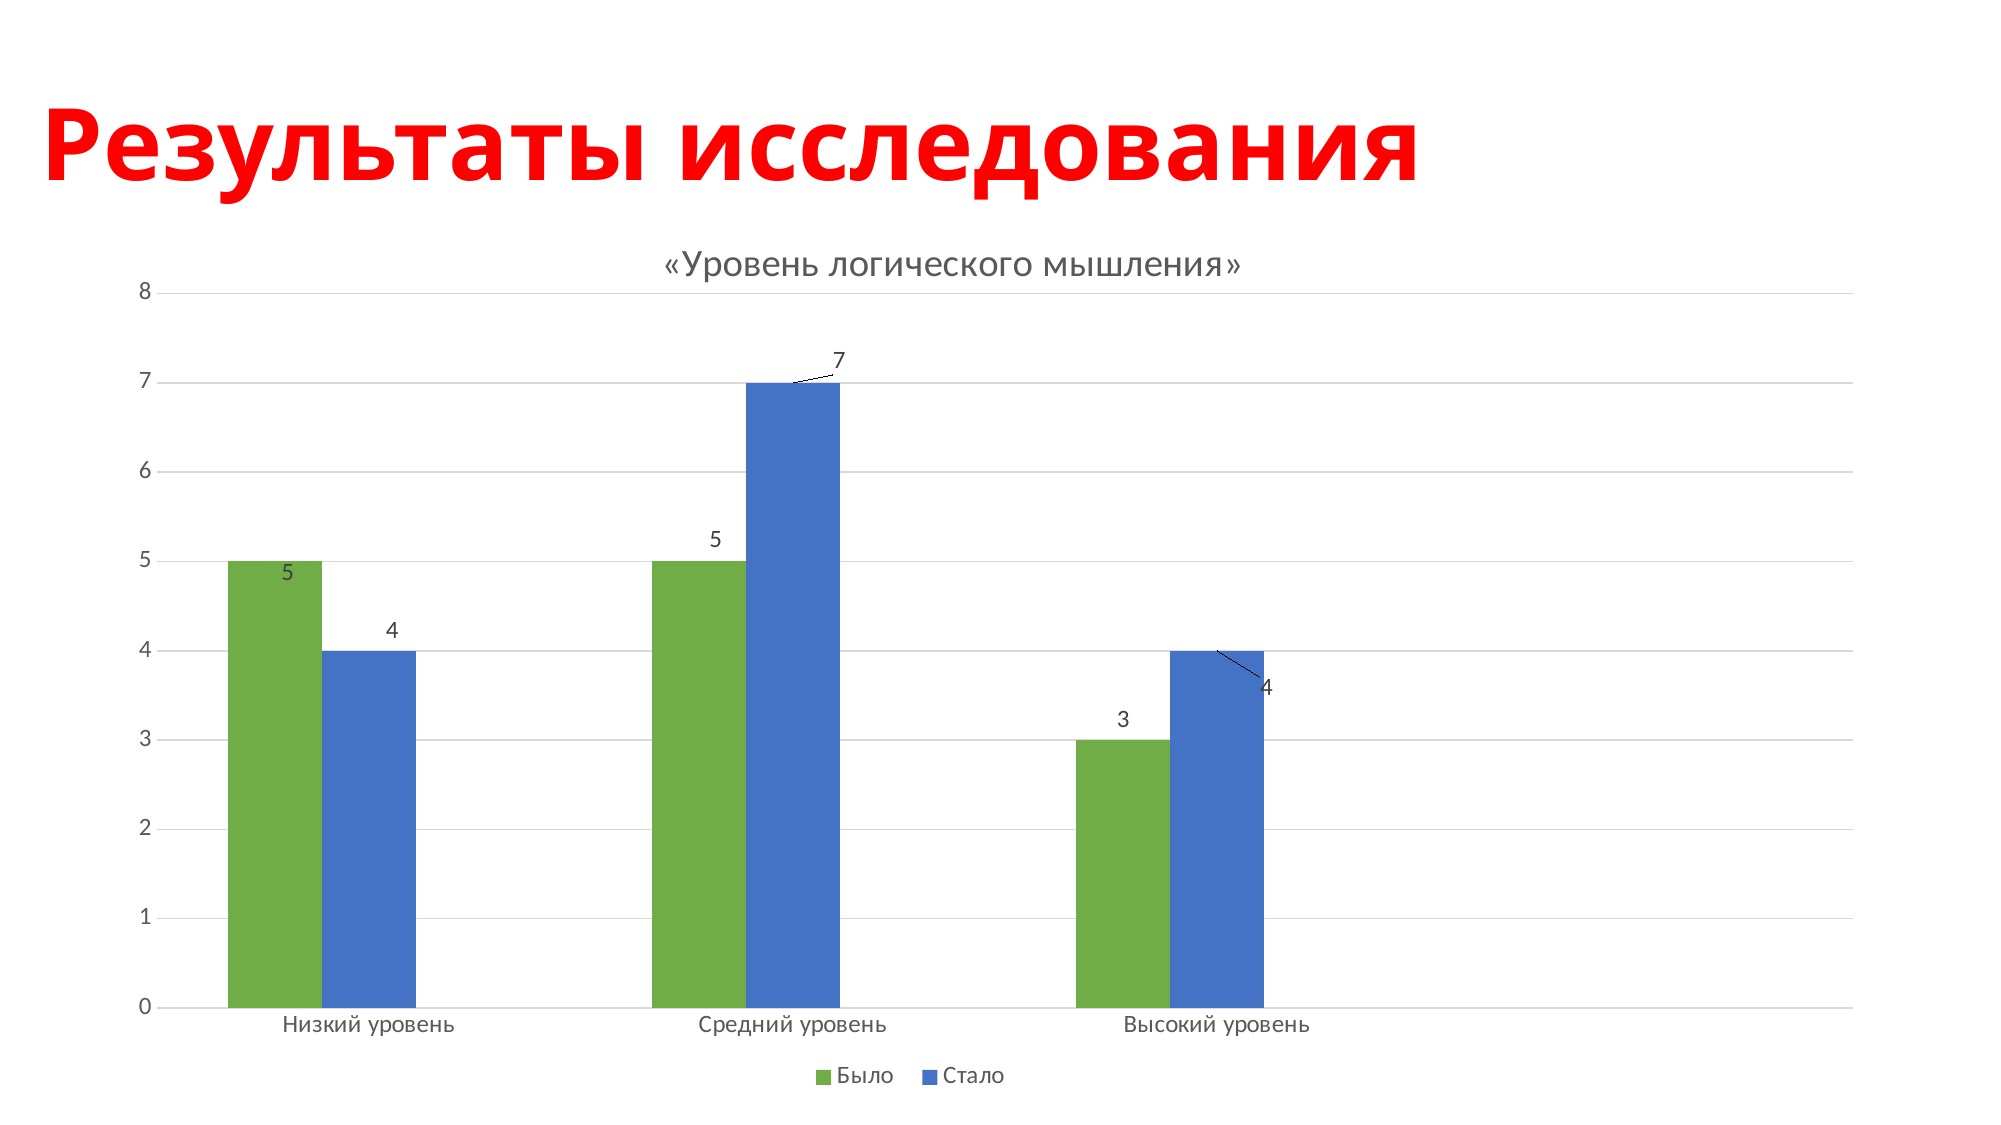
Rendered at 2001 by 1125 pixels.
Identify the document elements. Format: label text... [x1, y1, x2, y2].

title Результаты исследования [0, 0, 1482, 210]
chart [115, 204, 1885, 1125]
